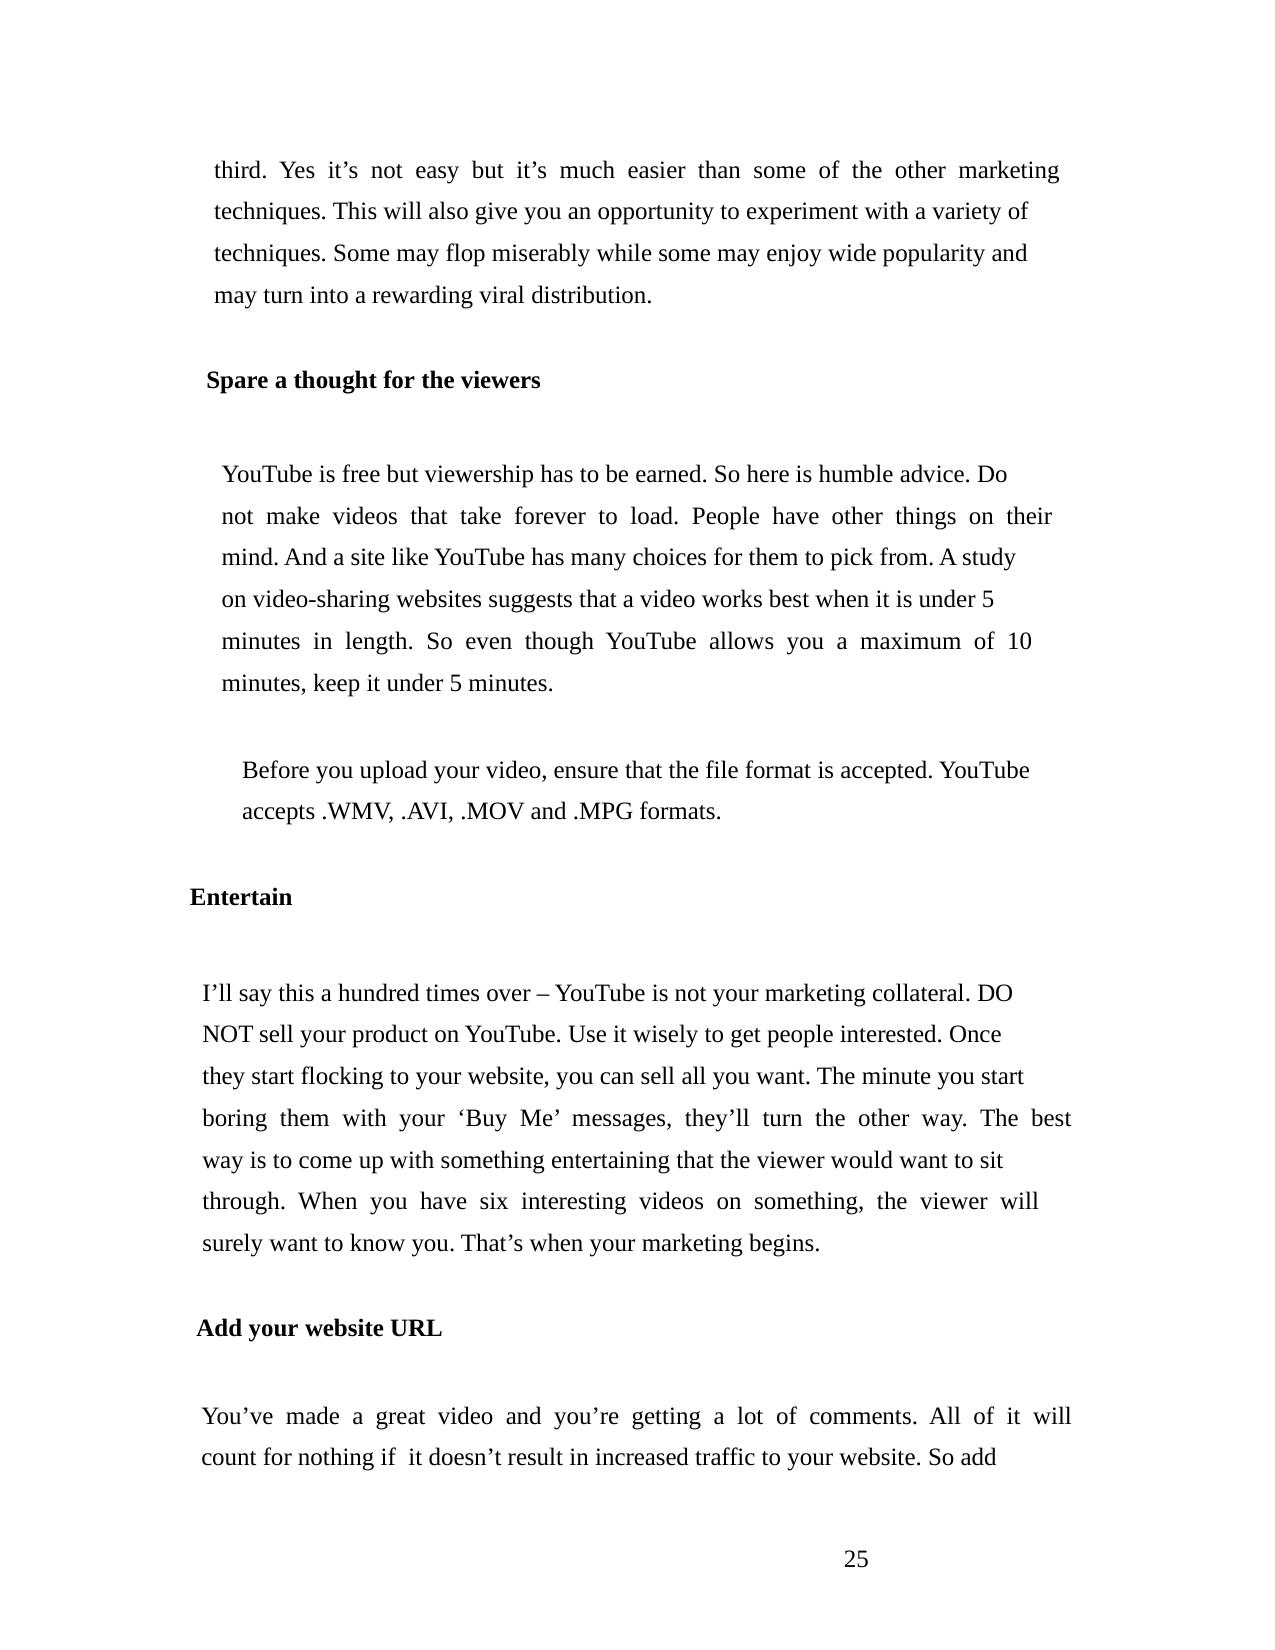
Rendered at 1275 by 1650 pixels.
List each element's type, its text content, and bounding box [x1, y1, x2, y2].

text_box Spare a thought for the viewers [206, 370, 542, 402]
text_box You’ve made a great video and you’re getting a lot of comments. All of it will count for nothing if it doesn’t result in increased traffic to your website. So add [201, 1406, 1074, 1479]
text_box third. Yes it’s not easy but it’s much easier than some of the other marketing techniques. This will also give you an opportunity to experiment with a variety of techniques. Some may flop miserably while some may enjoy wide popularity and may turn into a rewarding viral distribution. [214, 160, 1061, 316]
text_box YouTube is free but viewership has to be earned. So here is humble advice. Do not make videos that take forever to load. People have other things on their mind. And a site like YouTube has many choices for them to pick from. A study on video-sharing websites suggests that a video works best when it is under 5 minutes in length. So even though YouTube allows you a maximum of 10 minutes, keep it under 5 minutes. [221, 464, 1054, 704]
text_box I’ll say this a hundred times over – YouTube is not your marketing collateral. DO NOT sell your product on YouTube. Use it wisely to get people interested. Once they start flocking to your website, you can sell all you want. The minute you start boring them with your ‘Buy Me’ messages, they’ll turn the other way. The best way is to come up with something entertaining that the viewer would want to sit through. When you have six interesting videos on something, the viewer will surely want to know you. That’s when your marketing begins. [202, 983, 1073, 1264]
text_box Entertain [190, 887, 294, 918]
text_box Add your website URL [196, 1318, 444, 1349]
text_box 25 [843, 1552, 869, 1581]
text_box Before you upload your video, ensure that the file format is accepted. YouTube accepts .WMV, .AVI, .MOV and .MPG formats. [242, 760, 1031, 833]
